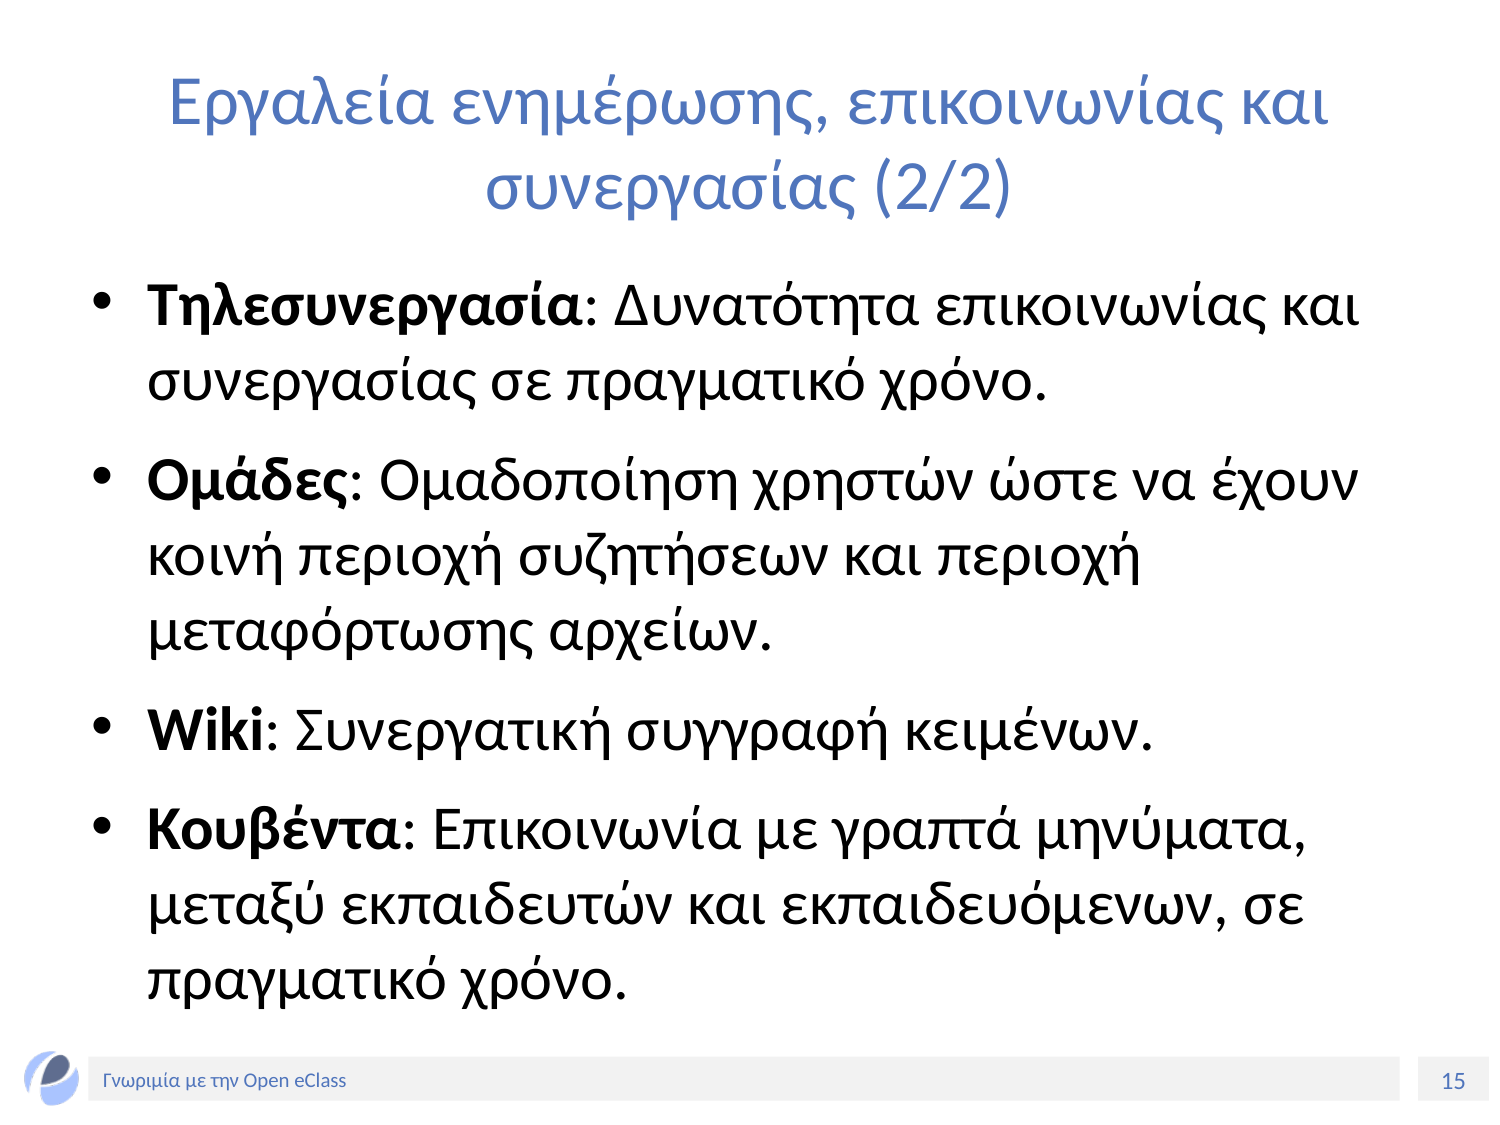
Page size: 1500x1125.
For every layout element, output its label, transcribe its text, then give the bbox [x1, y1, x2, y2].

list Τηλεσυνεργασία: Δυνατότητα επικοινωνίας και συνεργασίας σε πραγματικό χρόνο. Ομάδες: Ομαδοποίηση χρηστών ώστε να έχουν κοινή περιοχή συζητήσεων και περιοχή μεταφόρτωσης αρχείων. Wiki: Συνεργατική συγγραφή κειμένων. Κουβέντα: Επικοινωνία με γραπτά μηνύματα, μεταξύ εκπαιδευτών και εκπαιδευόμενων, σε πραγματικό χρόνο. [76, 255, 1427, 998]
title Εργαλεία ενημέρωσης, επικοινωνίας και συνεργασίας (2/2) [75, 45, 1425, 233]
